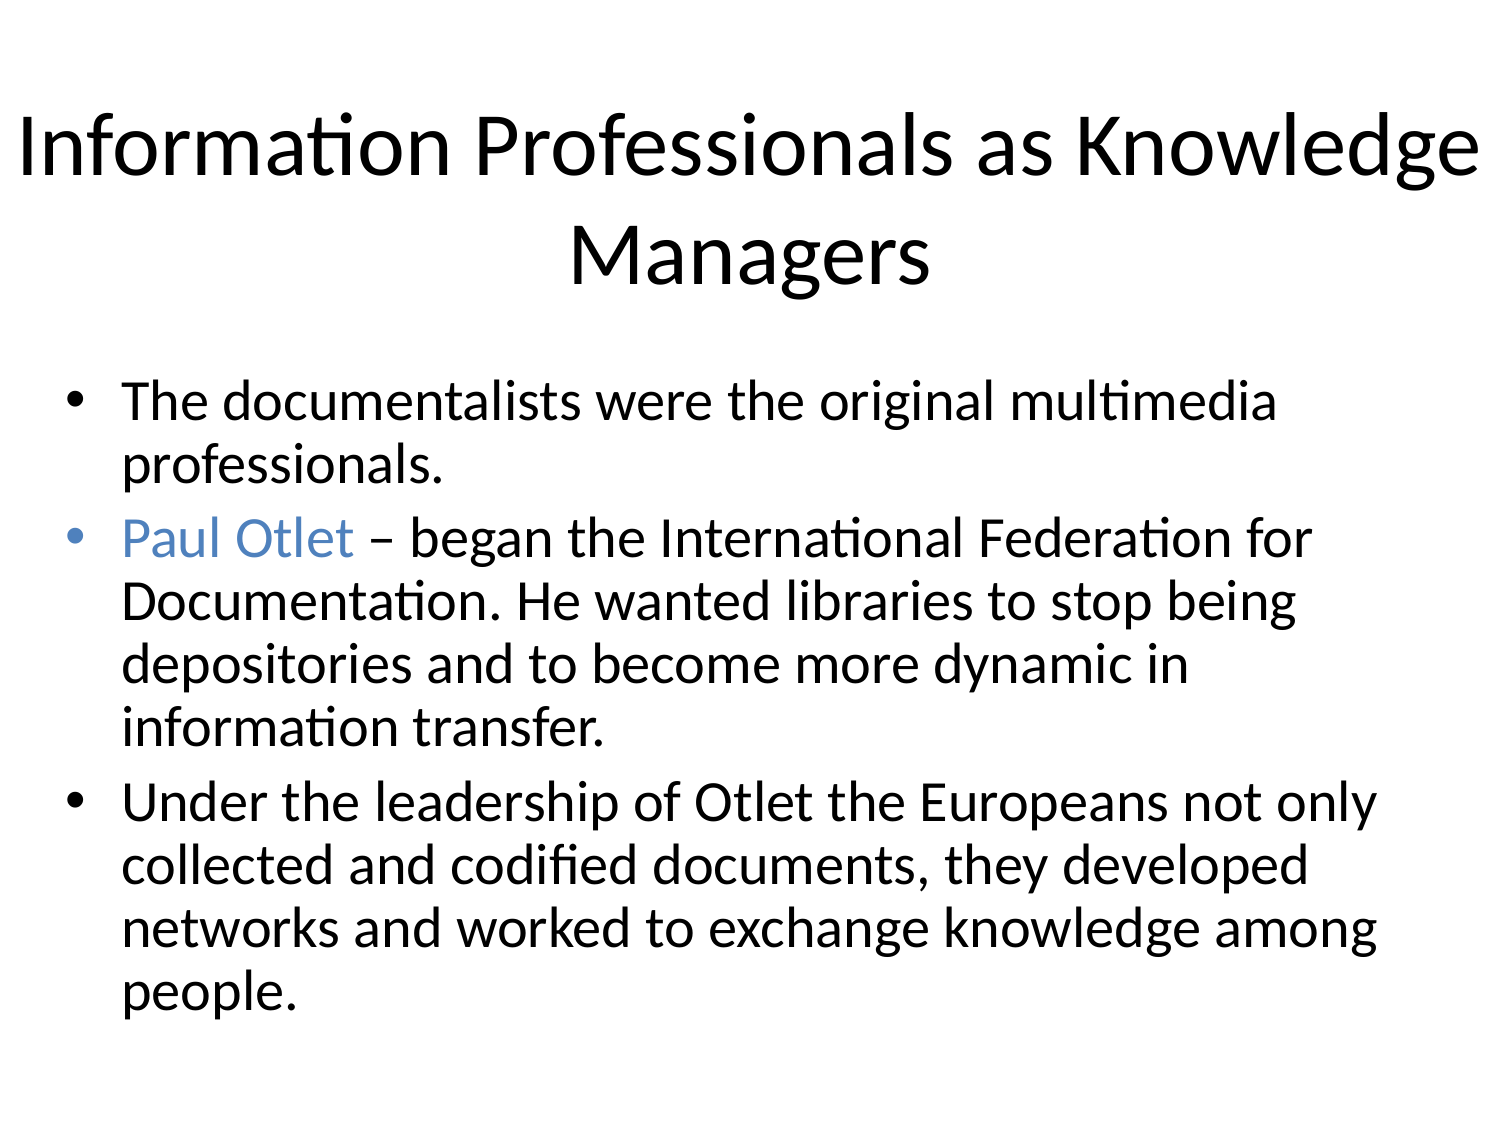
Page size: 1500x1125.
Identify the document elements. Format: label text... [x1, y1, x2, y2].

title Information Professionals as Knowledge Managers [0, 76, 1500, 312]
list The documentalists were the original multimedia professionals. Paul Otlet – began the International Federation for Documentation. He wanted libraries to stop being depositories and to become more dynamic in information transfer. Under the leadership of Otlet the Europeans not only collected and codified documents, they developed networks and worked to exchange knowledge among people. [50, 362, 1450, 1063]
